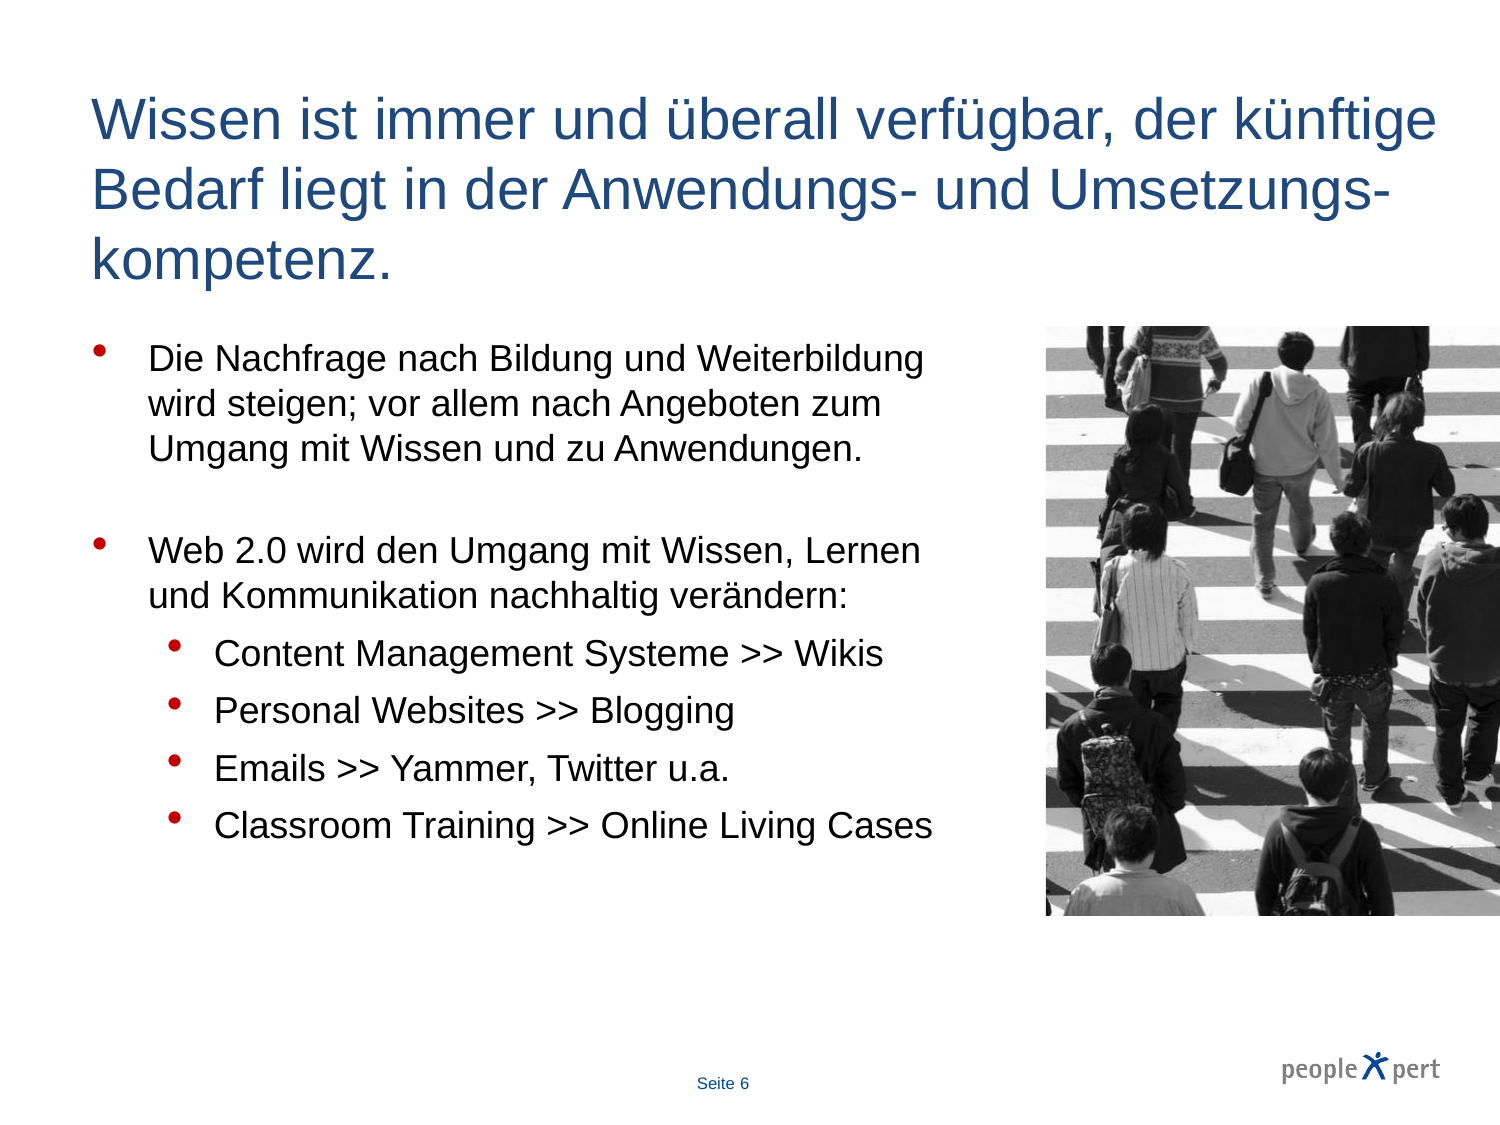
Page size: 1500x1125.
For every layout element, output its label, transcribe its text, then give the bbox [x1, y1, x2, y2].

picture [1253, 1042, 1479, 1100]
picture [1045, 326, 1500, 916]
title Wissen ist immer und überall verfügbar, der künftige Bedarf liegt in der Anwendungs- und Umsetzungs-kompetenz. [76, 58, 1500, 315]
list Die Nachfrage nach Bildung und Weiterbildung wird steigen; vor allem nach Angeboten zum Umgang mit Wissen und zu Anwendungen. Web 2.0 wird den Umgang mit Wissen, Lernen und Kommunikation nachhaltig verändern: Content Management Systeme >> Wikis Personal Websites >> Blogging Emails >> Yammer, Twitter u.a. Classroom Training >> Online Living Cases [76, 326, 1009, 982]
